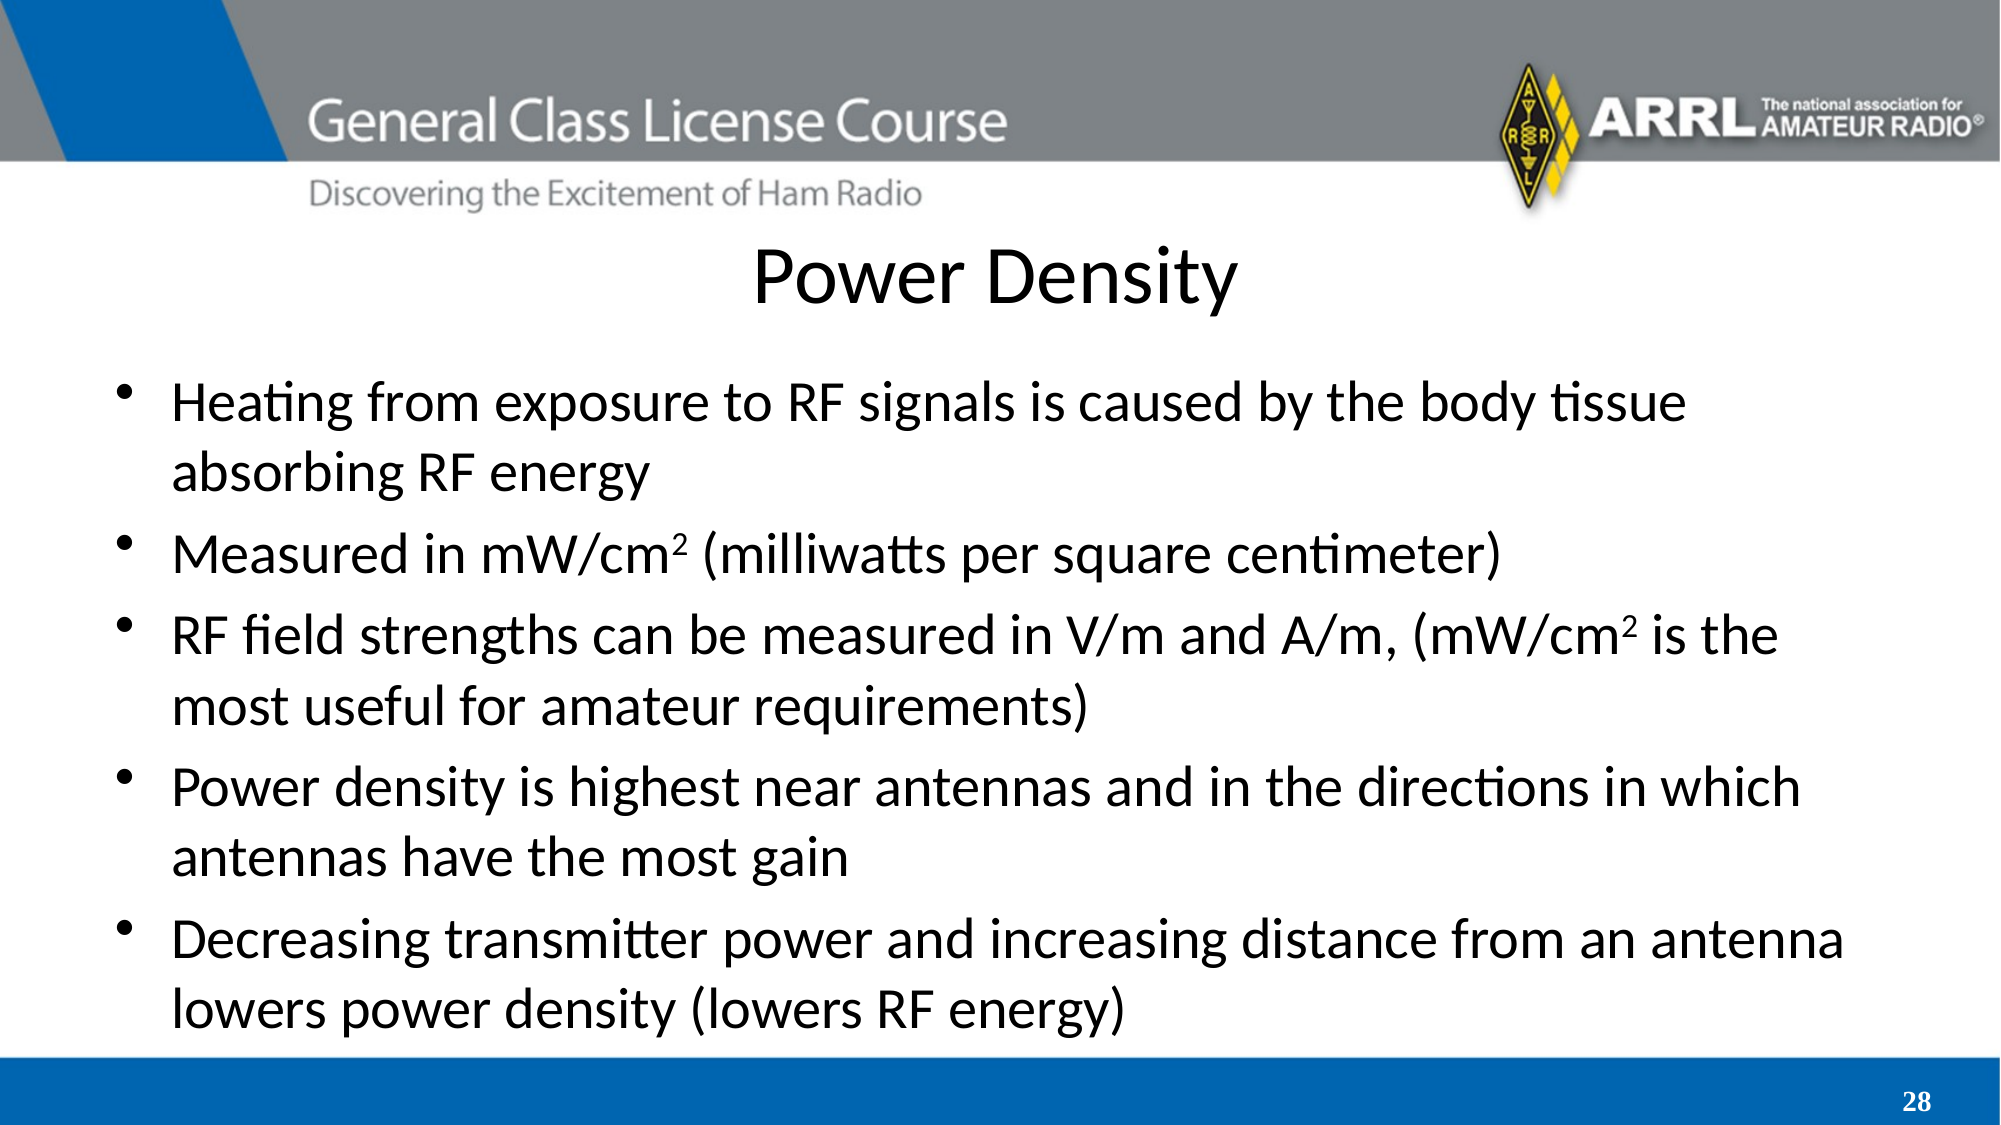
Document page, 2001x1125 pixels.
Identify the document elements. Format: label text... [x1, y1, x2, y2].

title Power Density [96, 212, 1897, 356]
list Heating from exposure to RF signals is caused by the body tissue absorbing RF energy Measured in mW/cm2 (milliwatts per square centimeter) RF field strengths can be measured in V/m and A/m, (mW/cm2 is the most useful for amateur requirements) Power density is highest near antennas and in the directions in which antennas have the most gain Decreasing transmitter power and increasing distance from an antenna lowers power density (lowers RF energy) [99, 355, 1900, 1075]
picture [0, 0, 2001, 1125]
